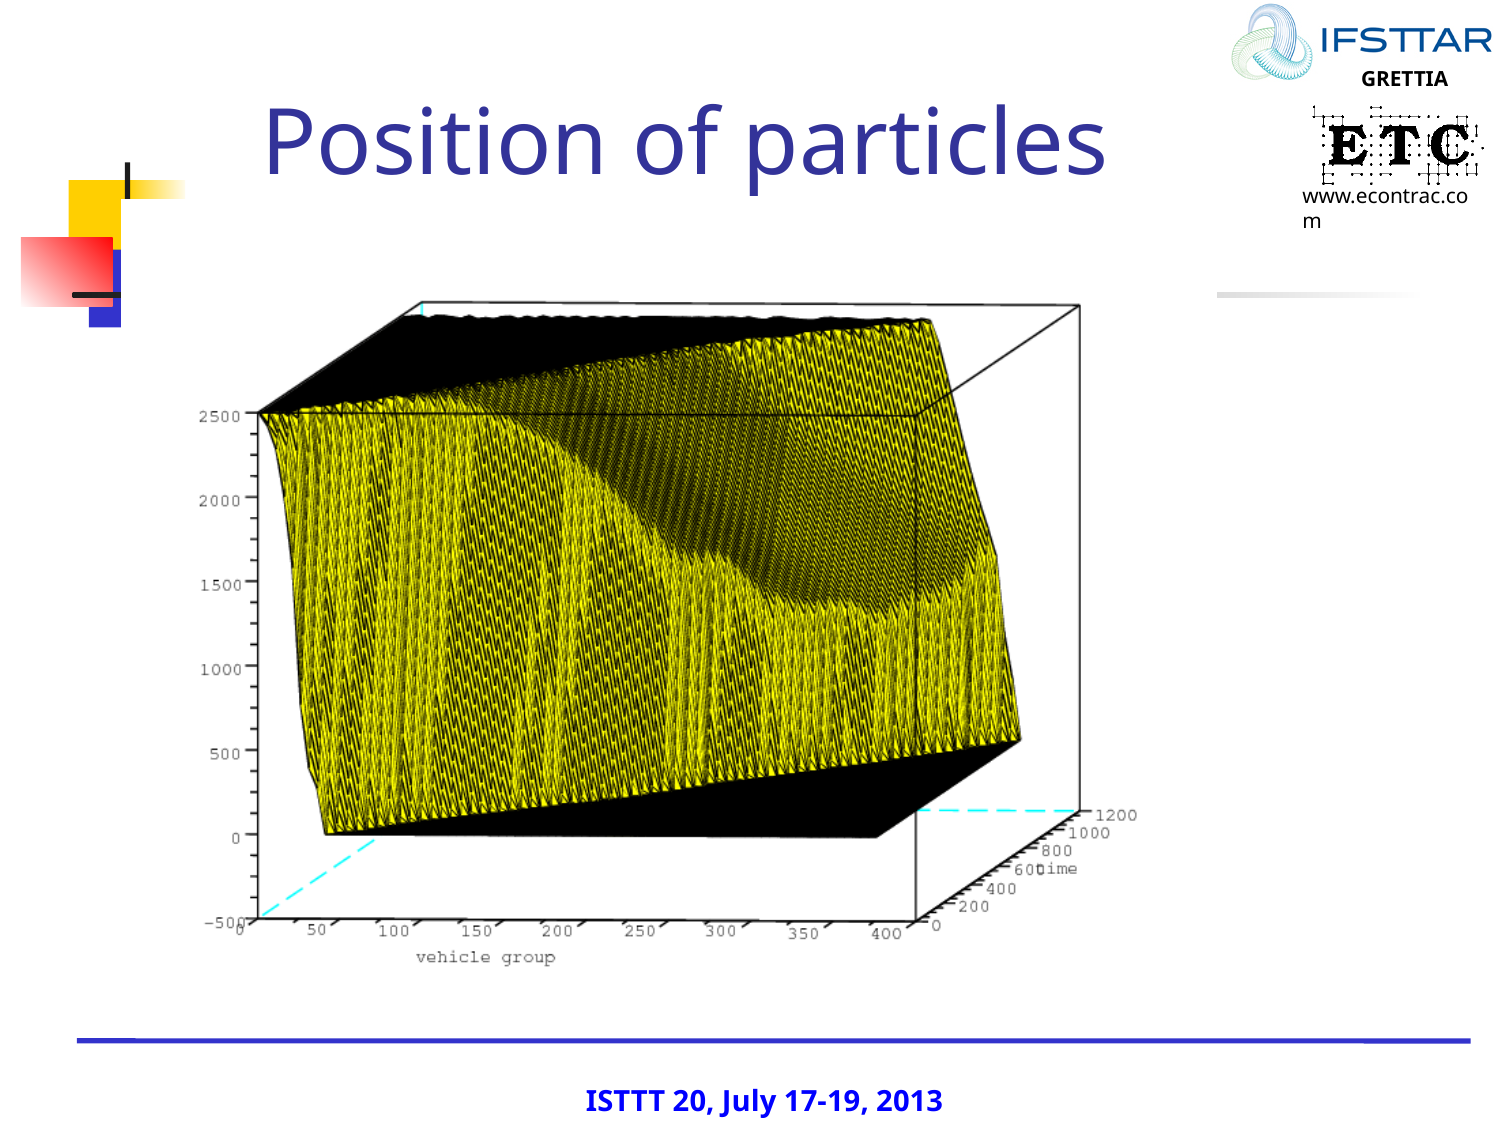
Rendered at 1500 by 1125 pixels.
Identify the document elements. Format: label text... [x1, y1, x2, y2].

picture [120, 198, 1217, 1026]
picture [1312, 105, 1484, 185]
title Position of particles [245, 34, 1200, 197]
picture [1409, 74, 1417, 82]
picture [1230, 2, 1494, 82]
footer ISTTT 20, July 17-19, 2013 [64, 1049, 1465, 1125]
